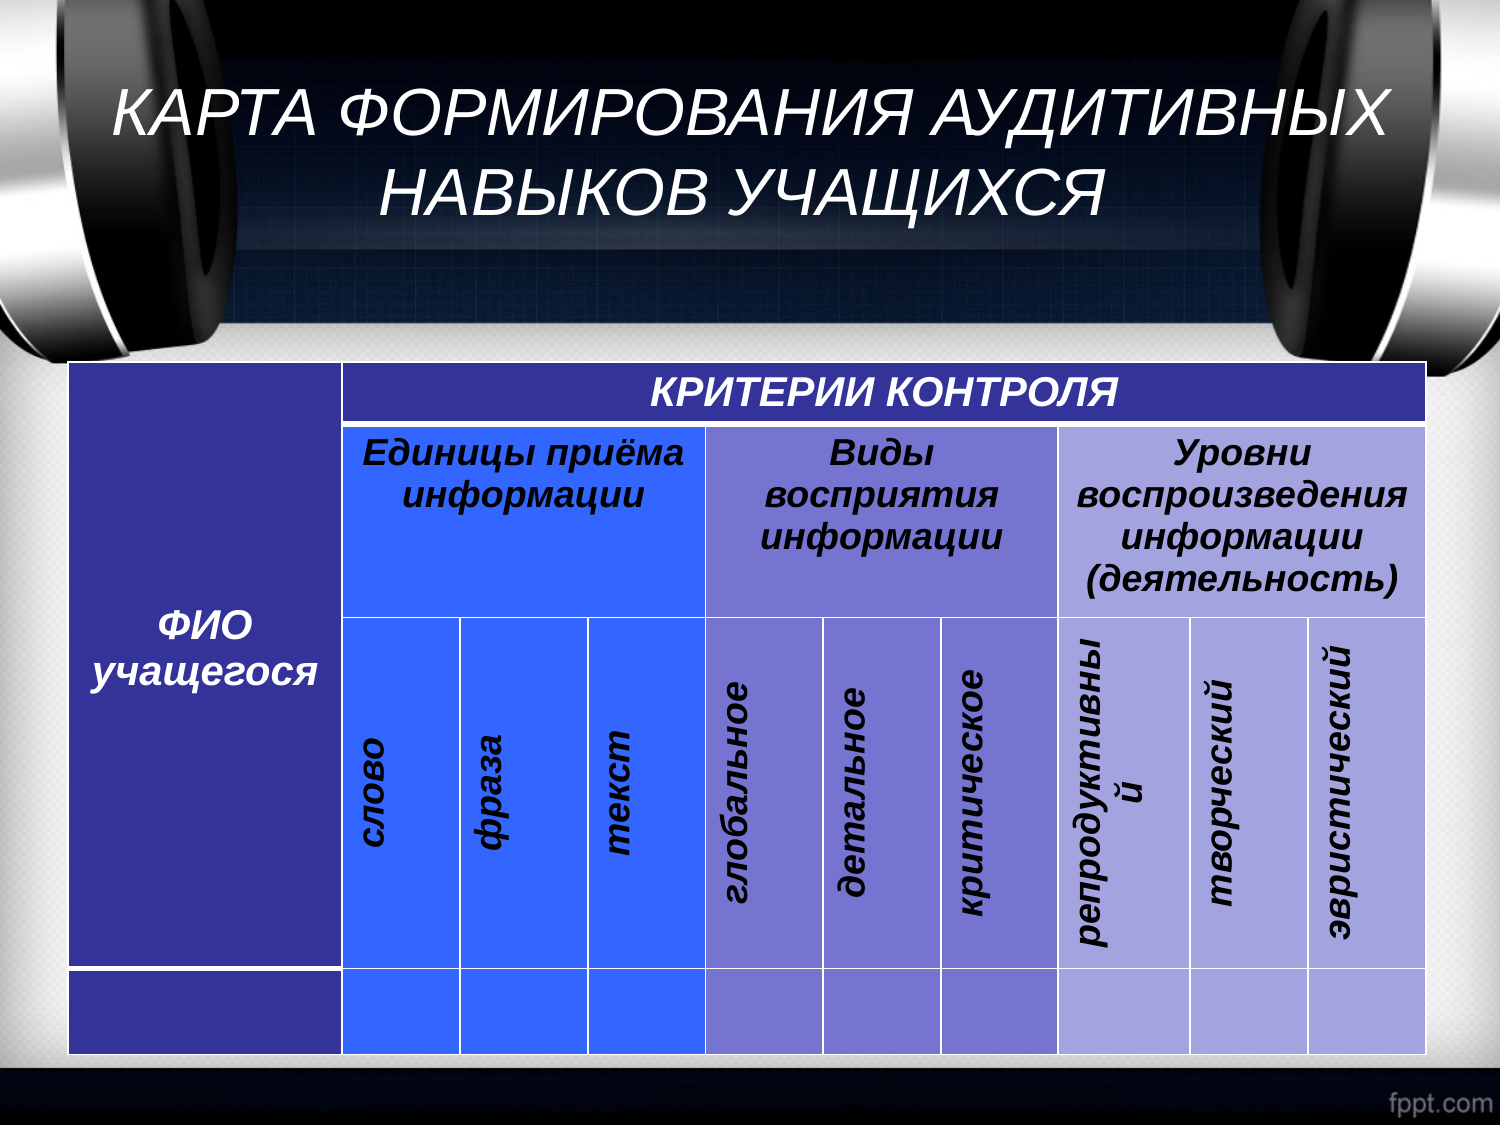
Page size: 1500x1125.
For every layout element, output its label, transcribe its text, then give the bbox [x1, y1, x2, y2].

table_cell [461, 969, 587, 1054]
table_cell [1191, 969, 1307, 1054]
table_cell критическое [942, 618, 1057, 968]
table_cell слово [343, 618, 459, 968]
table_cell Уровни воспроизведения информации (деятельность) [1059, 427, 1425, 617]
table_cell Единицы приёма информации [343, 427, 705, 617]
table_cell [589, 969, 705, 1054]
table_cell детальное [824, 618, 940, 968]
table_cell фраза [461, 618, 587, 968]
table_cell [824, 969, 940, 1054]
table_cell [706, 969, 822, 1054]
table_header КРИТЕРИИ КОНТРОЛЯ [343, 363, 1425, 421]
table_cell эвристический [1309, 618, 1425, 968]
table_cell [942, 969, 1057, 1054]
table_cell [1059, 969, 1189, 1054]
table_cell творческий [1191, 618, 1307, 968]
table_header ФИО учащегося [69, 363, 341, 966]
table_cell глобальное [706, 618, 822, 968]
text_box КАРТА ФОРМИРОВАНИЯ АУДИТИВНЫХ НАВЫКОВ УЧАЩИХСЯ [76, 42, 1427, 256]
table_cell текст [589, 618, 705, 968]
picture [0, 0, 1500, 1125]
table_cell Виды восприятия информации [706, 427, 1057, 617]
table_cell [343, 969, 459, 1054]
table_cell [1309, 969, 1425, 1054]
table_cell [69, 971, 341, 1054]
table_cell репродуктивный [1059, 618, 1189, 968]
